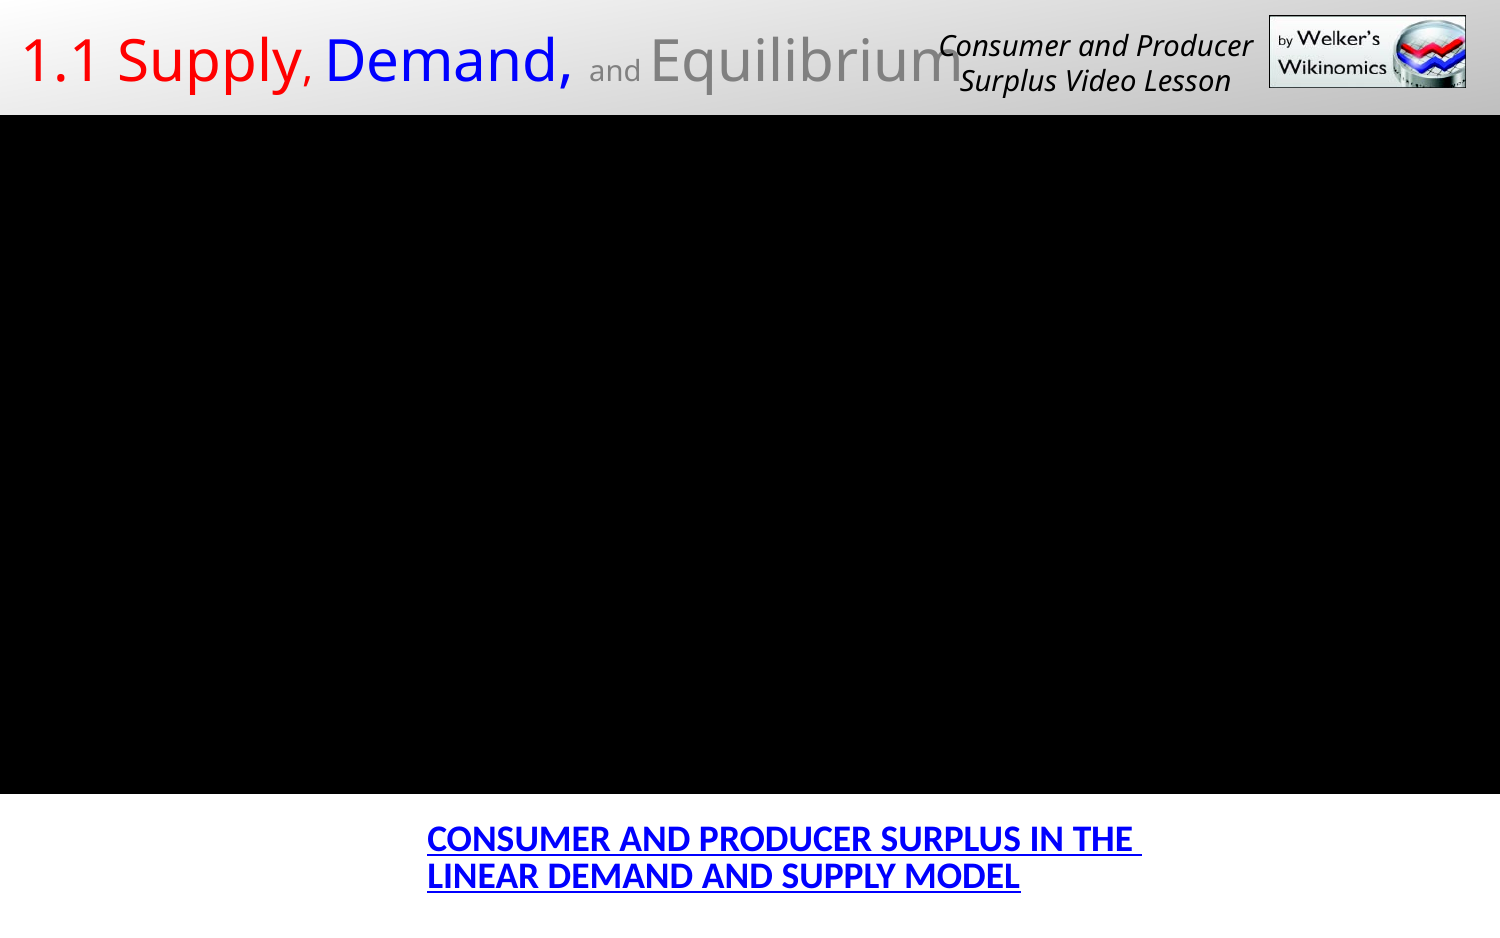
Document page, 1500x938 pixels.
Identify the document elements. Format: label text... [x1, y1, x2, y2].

text_box CONSUMER AND PRODUCER SURPLUS IN THE LINEAR DEMAND AND SUPPLY MODEL [412, 806, 1163, 866]
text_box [0, 0, 1500, 115]
picture [0, 115, 1500, 794]
